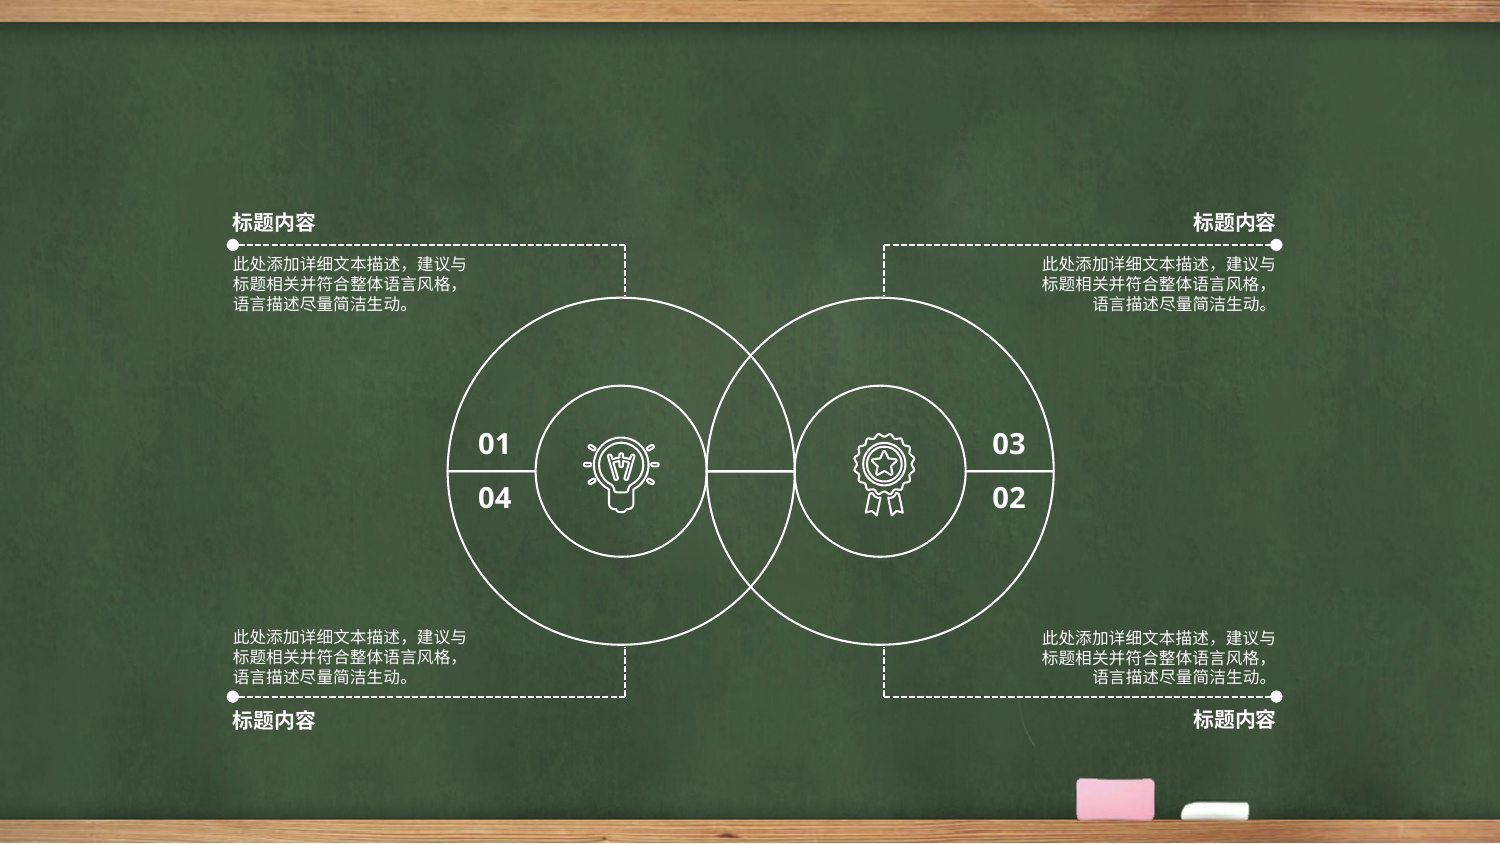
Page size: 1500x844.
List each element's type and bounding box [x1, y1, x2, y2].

picture [0, 0, 1500, 844]
text_box [232, 208, 626, 315]
text_box [447, 297, 1054, 645]
text_box [232, 626, 626, 733]
text_box [883, 626, 1277, 733]
text_box [883, 208, 1277, 315]
